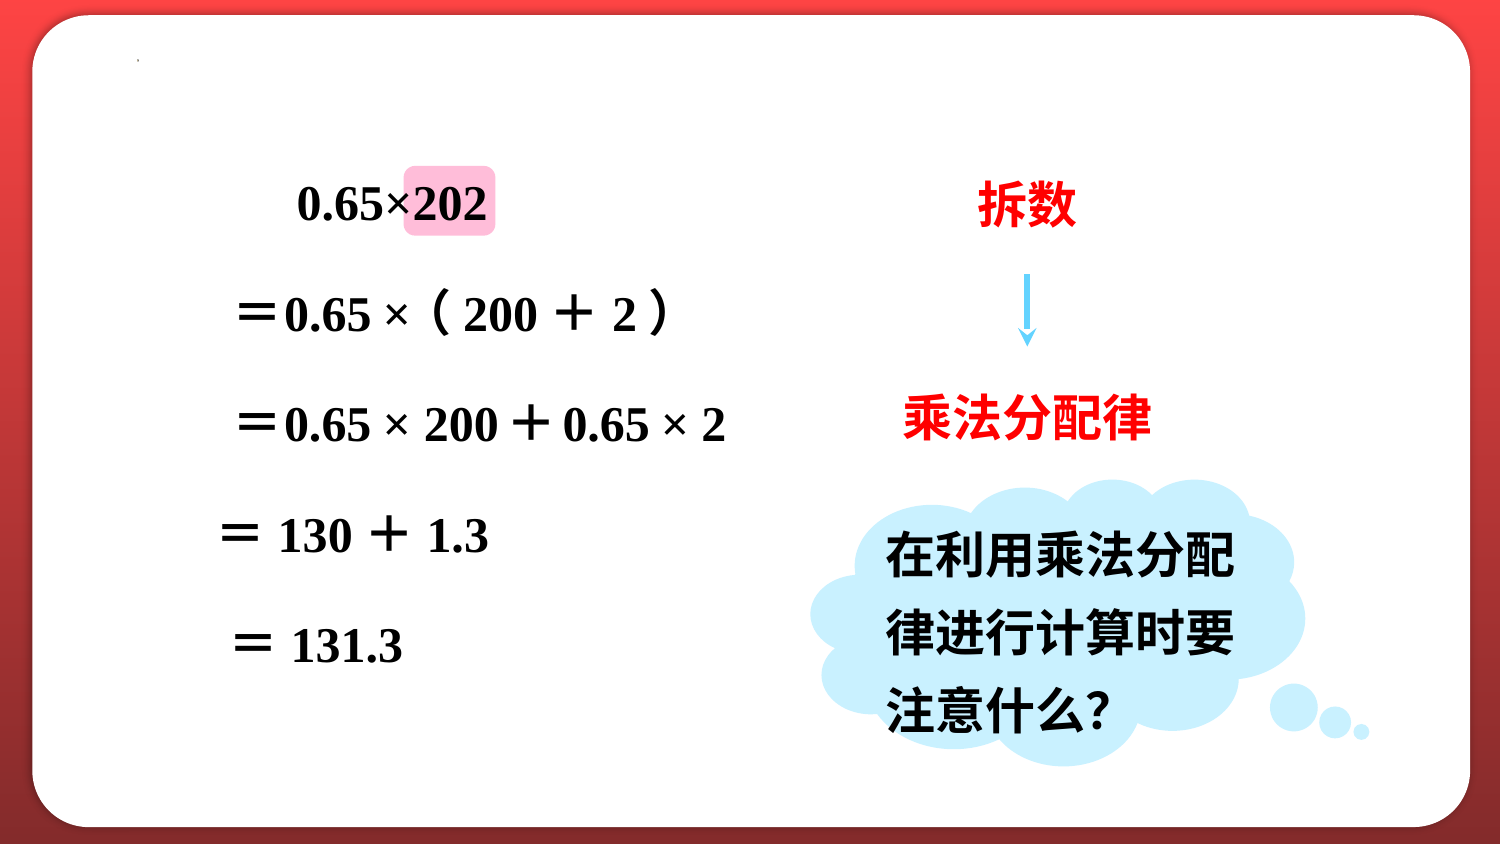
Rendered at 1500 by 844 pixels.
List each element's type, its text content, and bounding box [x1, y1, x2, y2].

text_box 0.65×202 [281, 162, 503, 238]
text_box 乘法分配律 [887, 379, 1168, 455]
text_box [217, 273, 692, 350]
text_box 拆数 [962, 166, 1093, 242]
text_box ＝131.3 [213, 605, 418, 681]
text_box ＝130＋1.3 [200, 495, 504, 570]
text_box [810, 478, 1306, 766]
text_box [217, 383, 742, 461]
